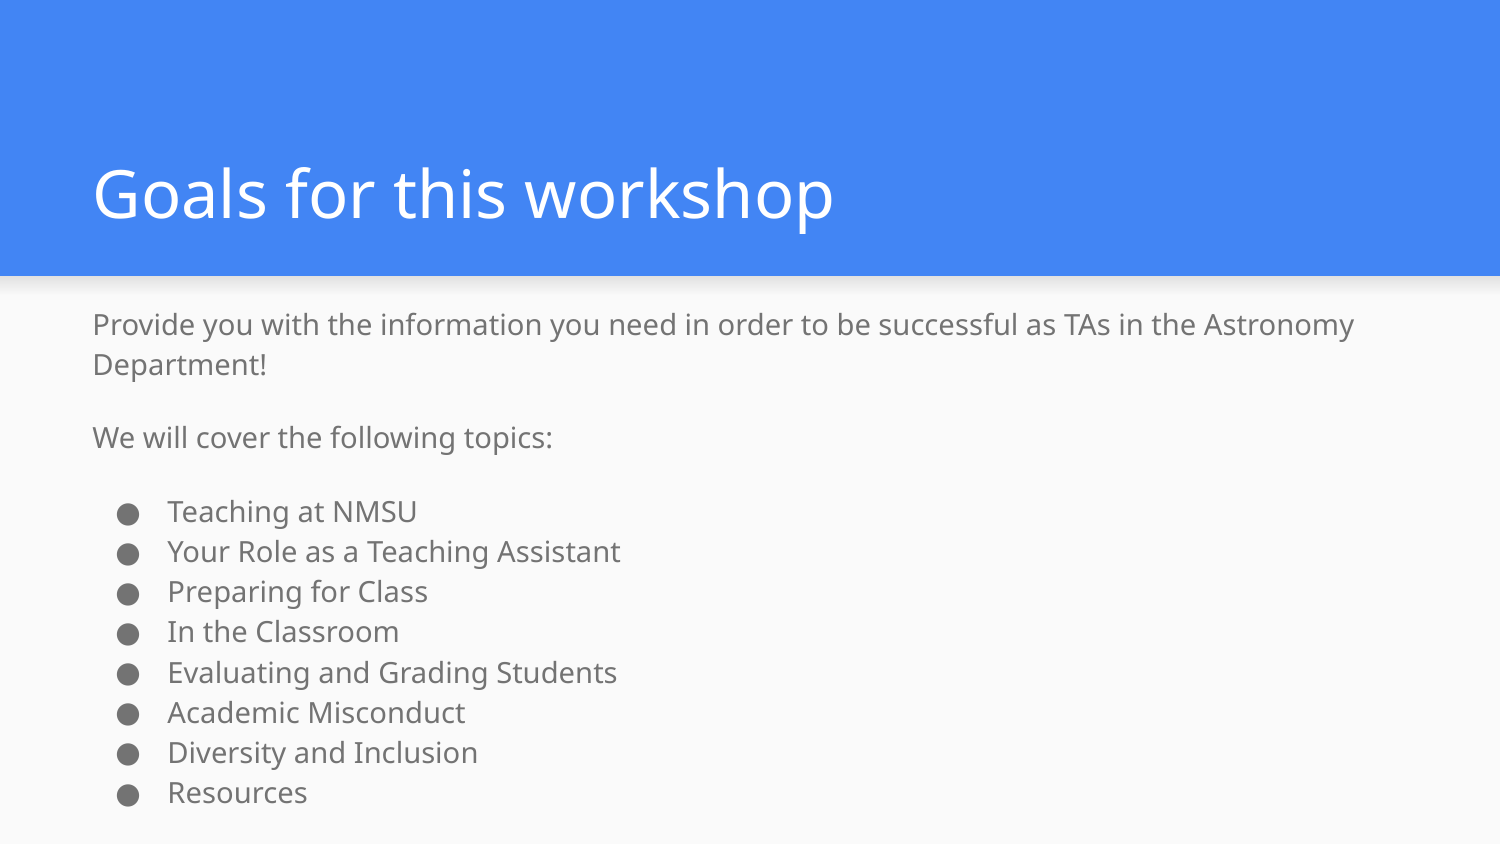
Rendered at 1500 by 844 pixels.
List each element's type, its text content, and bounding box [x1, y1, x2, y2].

list Provide you with the information you need in order to be successful as TAs in the Astronomy Department! We will cover the following topics: Teaching at NMSU Your Role as a Teaching Assistant Preparing for Class In the Classroom Evaluating and Grading Students Academic Misconduct Diversity and Inclusion Resources [77, 285, 1440, 818]
title Goals for this workshop [77, 121, 1427, 248]
